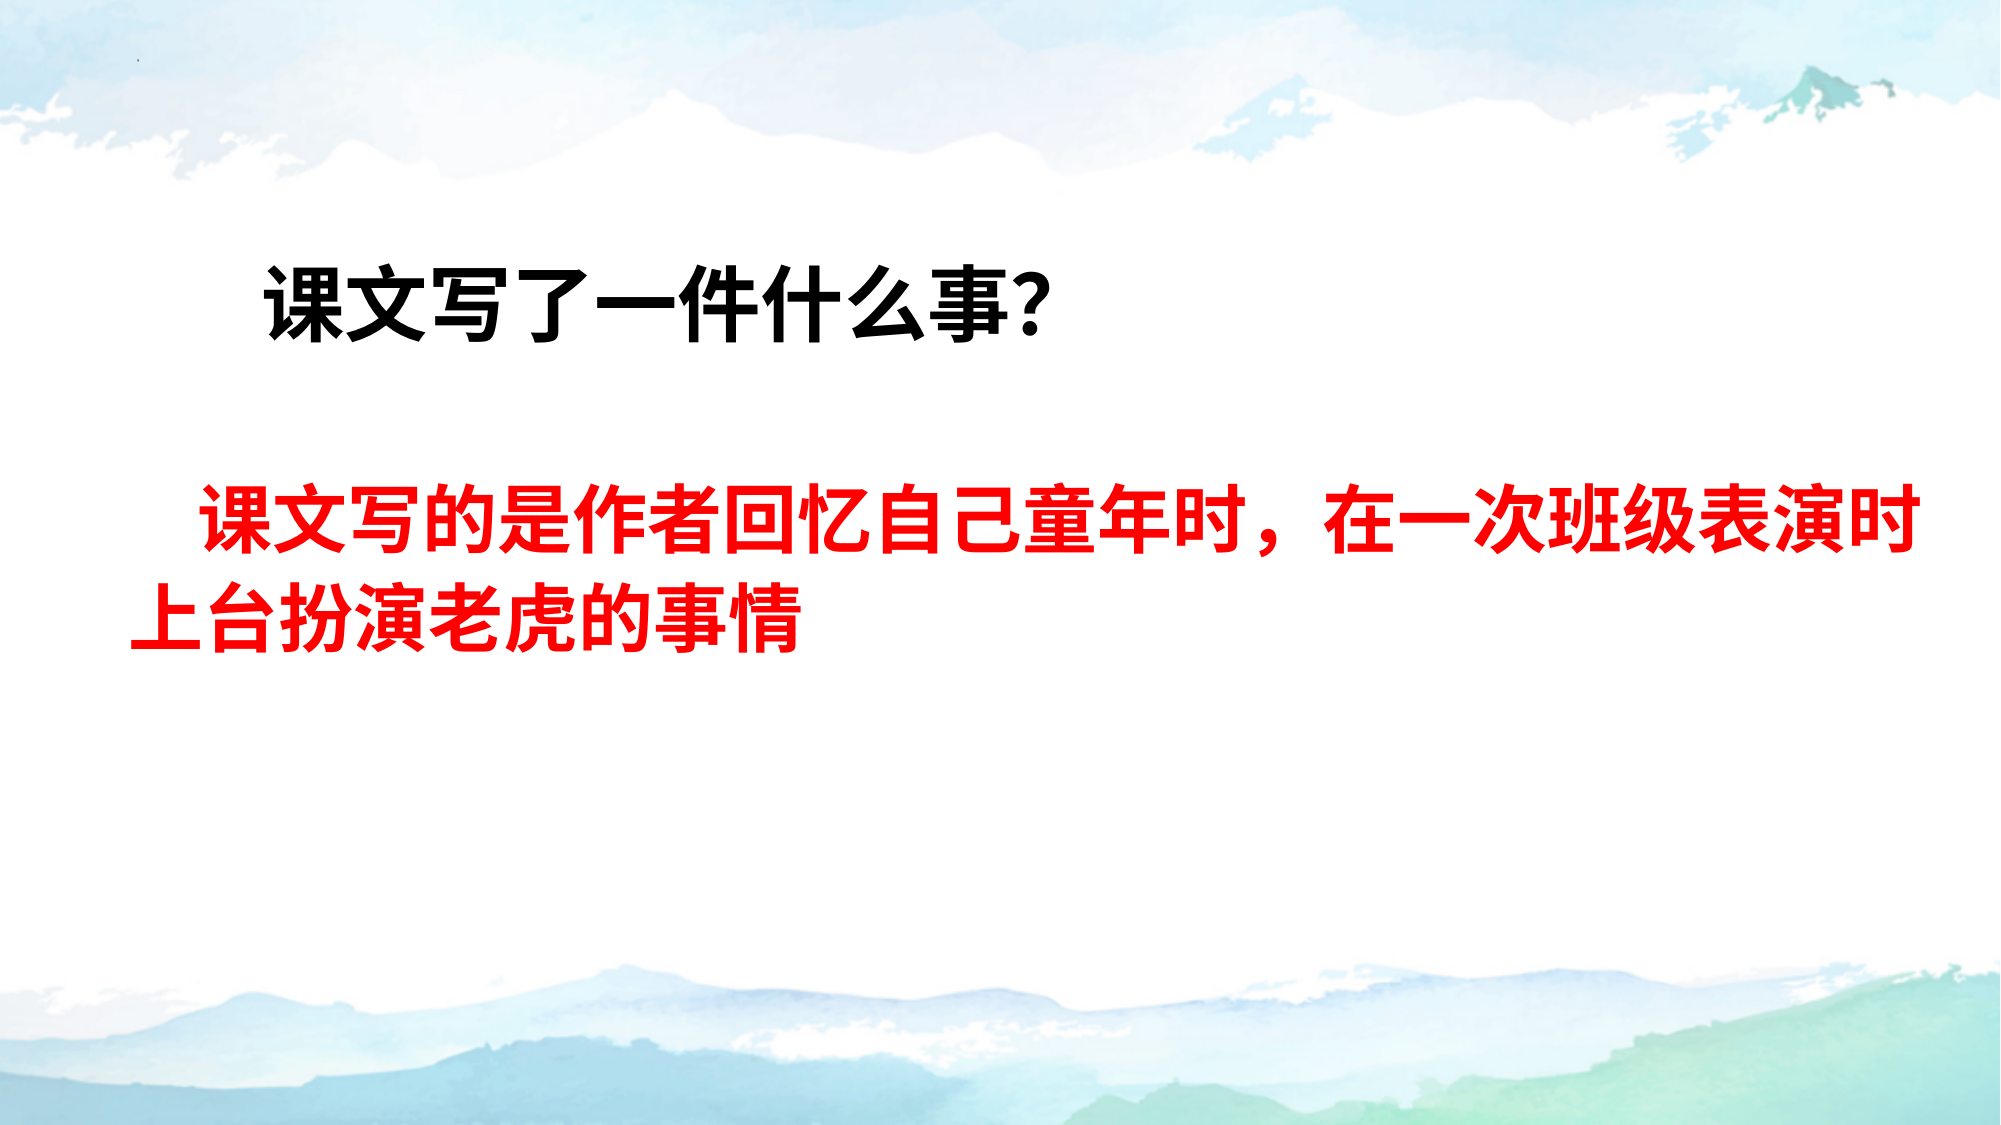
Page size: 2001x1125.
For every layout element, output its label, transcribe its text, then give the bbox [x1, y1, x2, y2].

text_box 课文写的是作者回忆自己童年时，在一次班级表演时上台扮演老虎的事情 [114, 456, 1959, 669]
text_box 课文写了一件什么事？ [196, 196, 1777, 358]
picture [0, 0, 2001, 1125]
